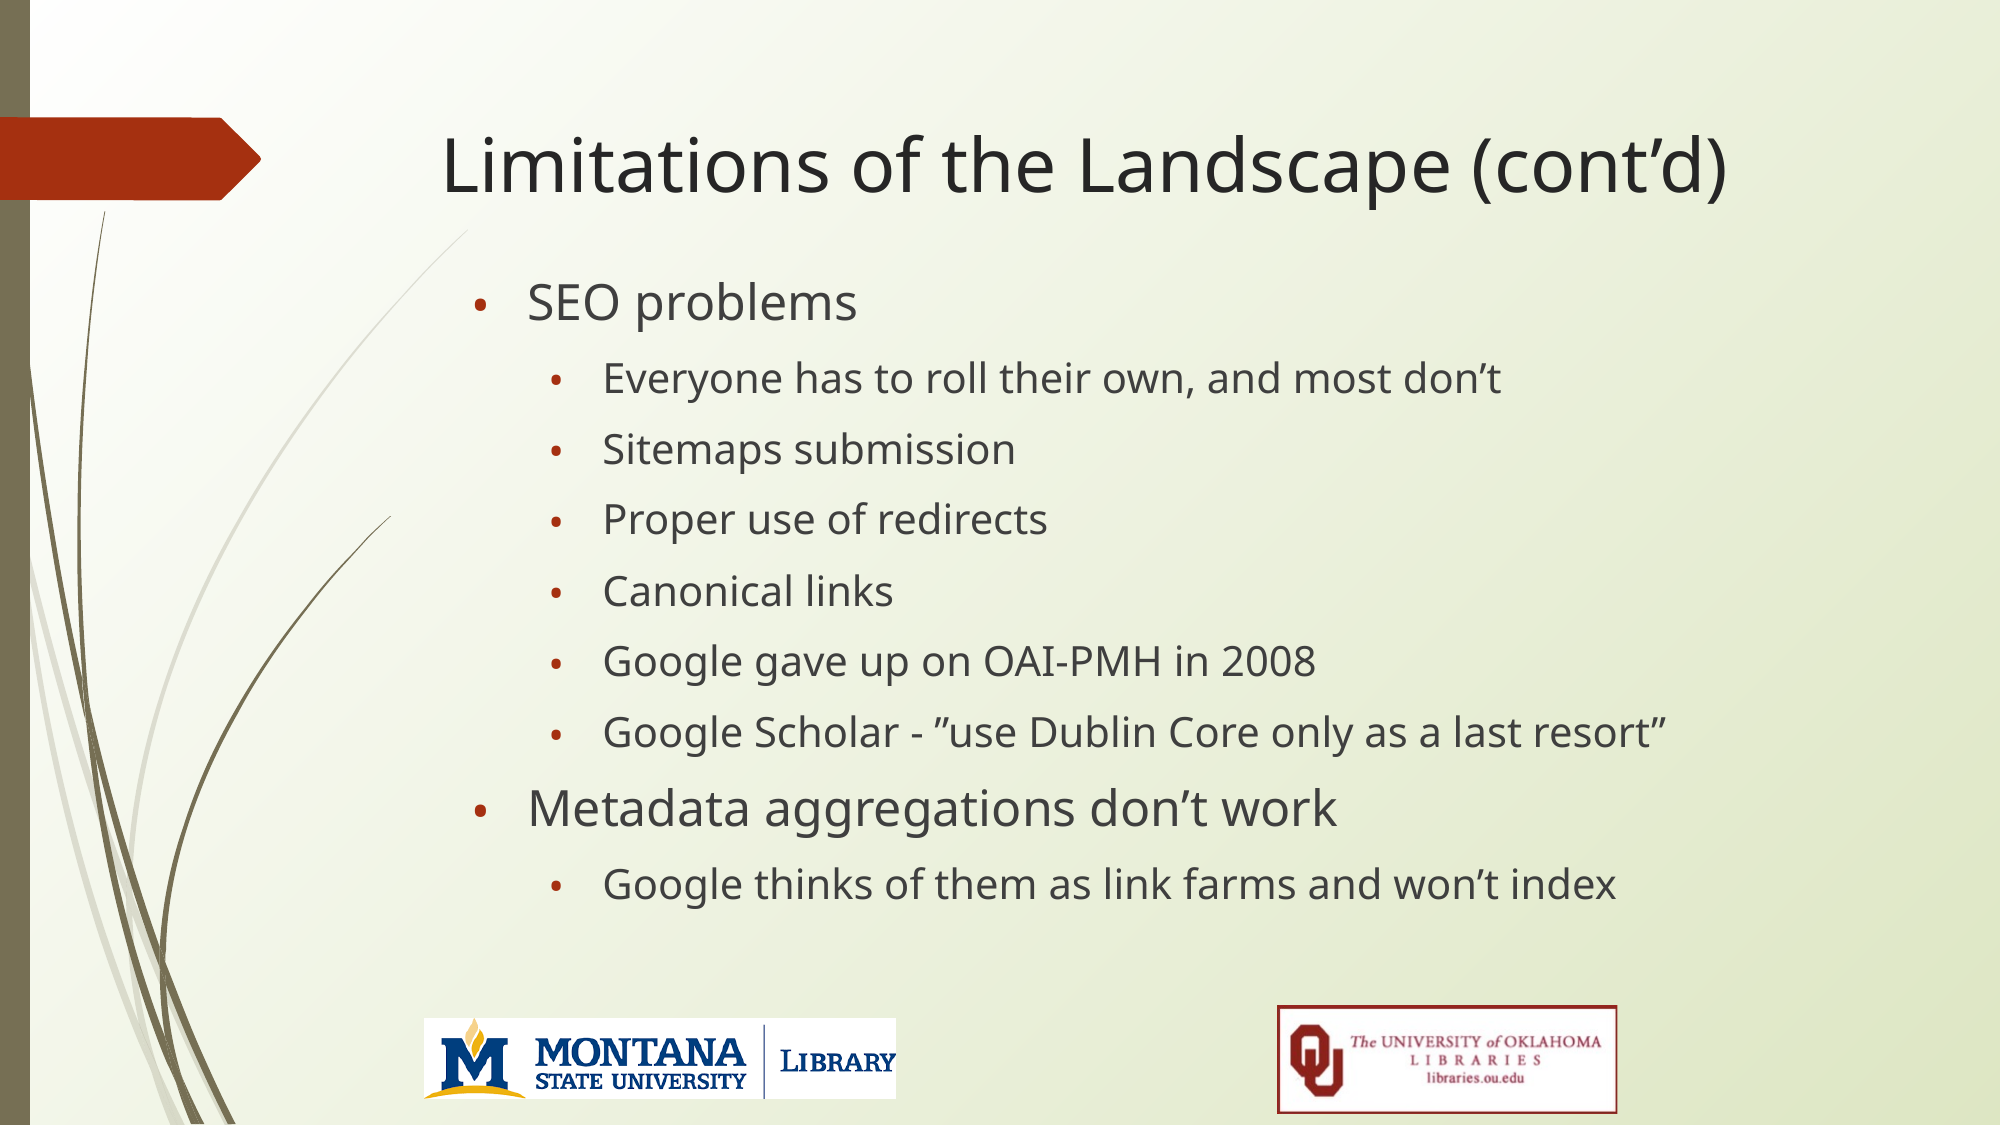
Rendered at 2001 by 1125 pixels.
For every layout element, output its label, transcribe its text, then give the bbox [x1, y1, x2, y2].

title Limitations of the Landscape (cont’d) [425, 102, 1888, 313]
list SEO problems Everyone has to roll their own, and most don’t Sitemaps submission Proper use of redirects Canonical links Google gave up on OAI-PMH in 2008 Google Scholar - ”use Dublin Core only as a last resort” Metadata aggregations don’t work Google thinks of them as link farms and won’t index [437, 255, 1900, 950]
picture [424, 1018, 896, 1099]
picture [1277, 1005, 1618, 1114]
